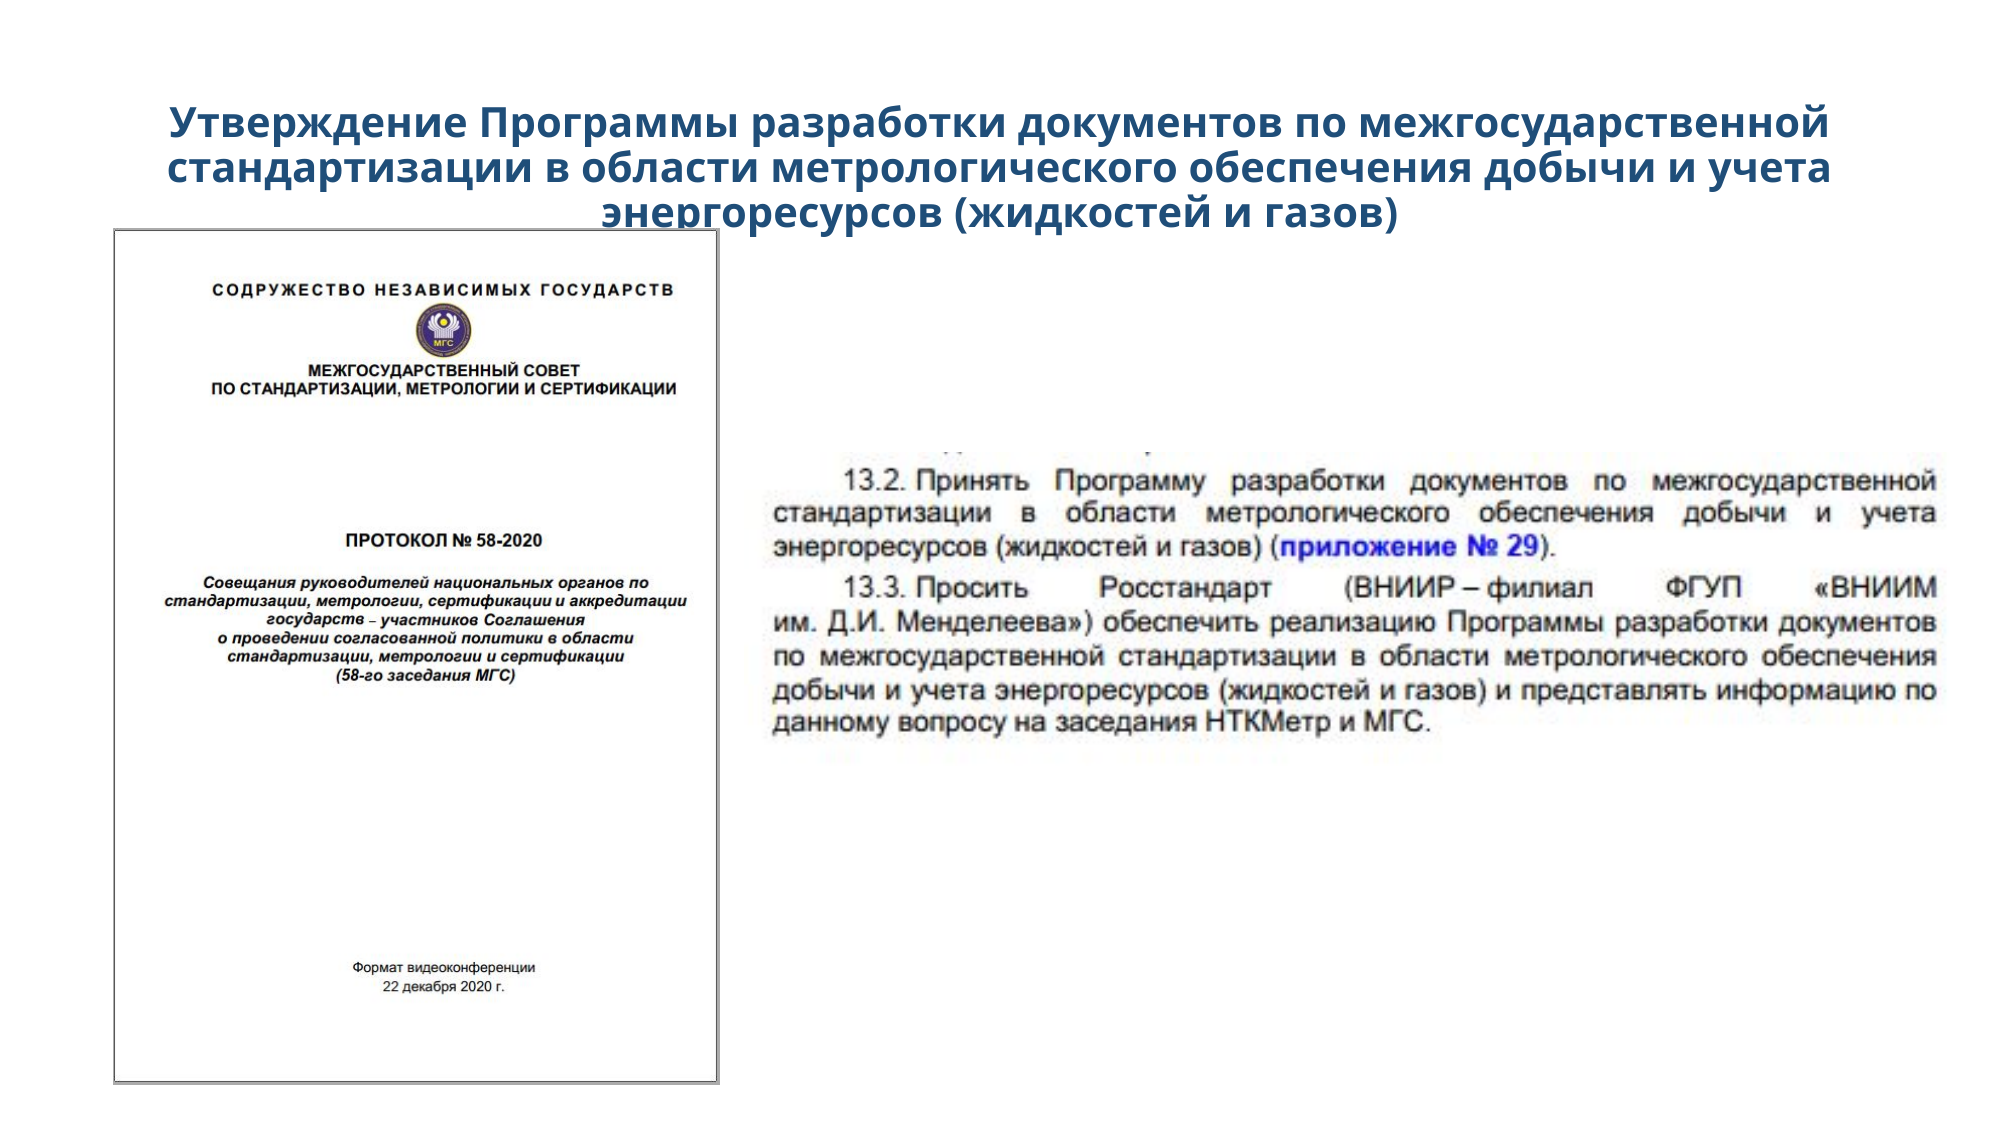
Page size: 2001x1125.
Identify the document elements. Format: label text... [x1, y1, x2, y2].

title Утверждение Программы разработки документов по межгосударственной стандартизации в области метрологического обеспечения добычи и учета энергоресурсов (жидкостей и газов) [137, 59, 1863, 278]
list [744, 452, 1976, 766]
picture [113, 228, 720, 1085]
